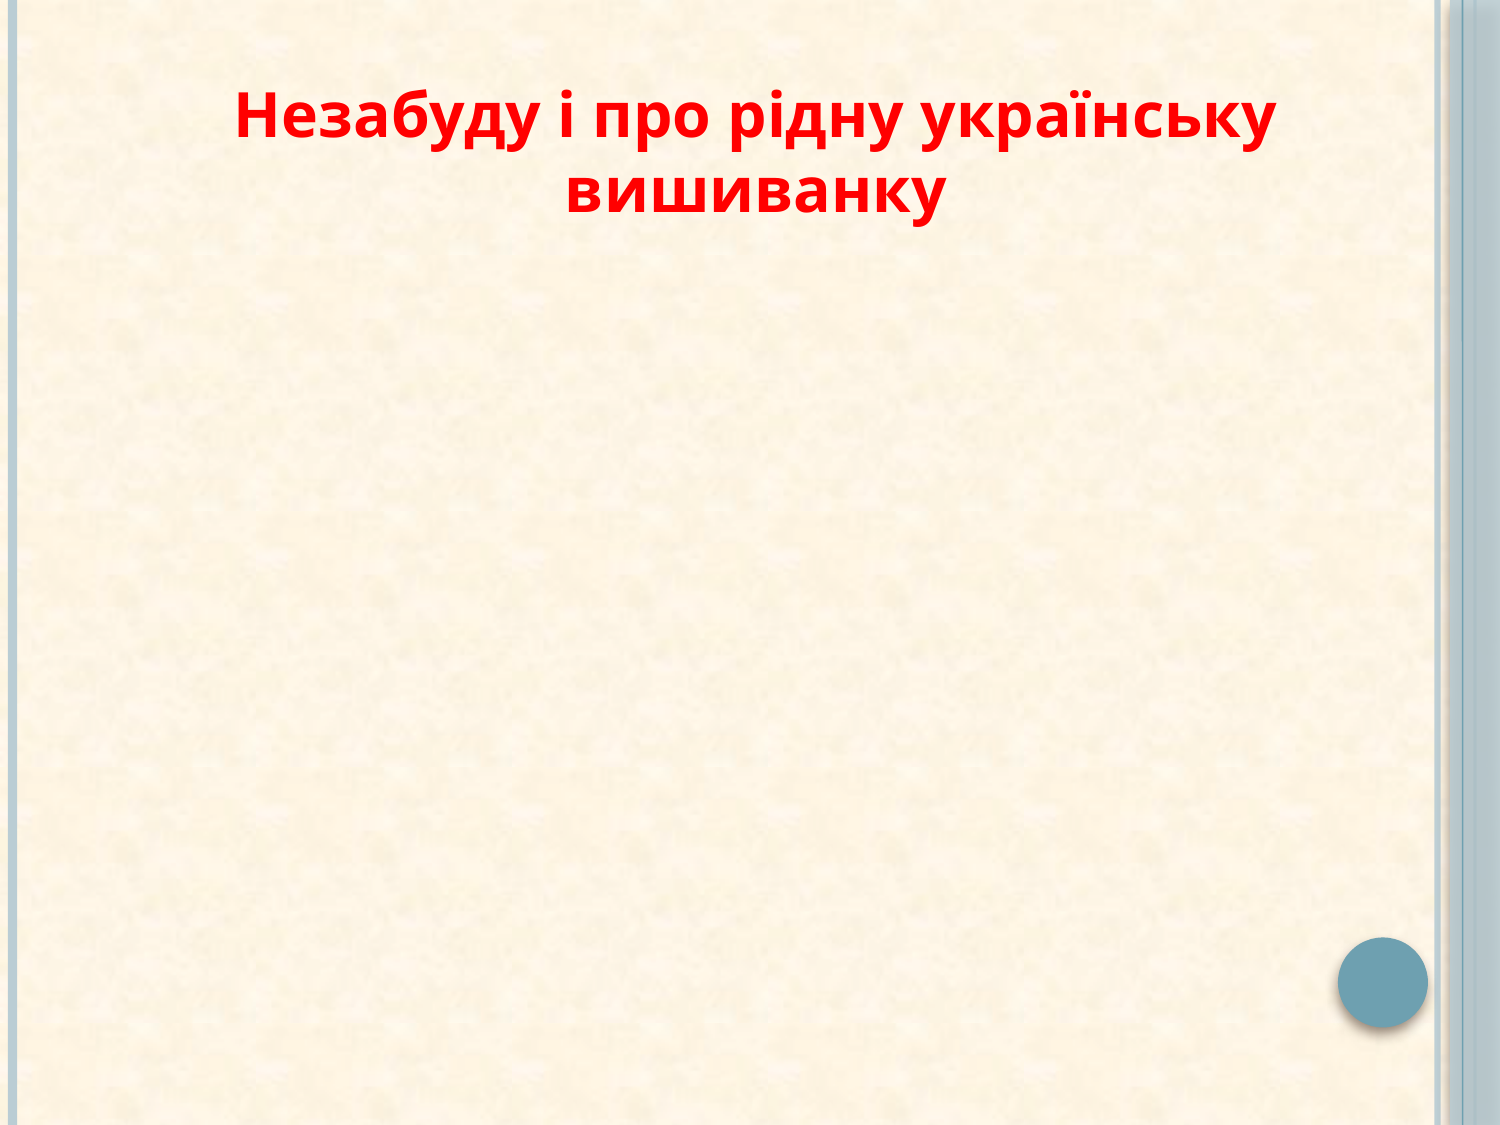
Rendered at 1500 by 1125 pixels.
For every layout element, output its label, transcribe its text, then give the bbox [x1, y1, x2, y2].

title Незабуду і про рідну українську вишиванку [75, 45, 1438, 233]
